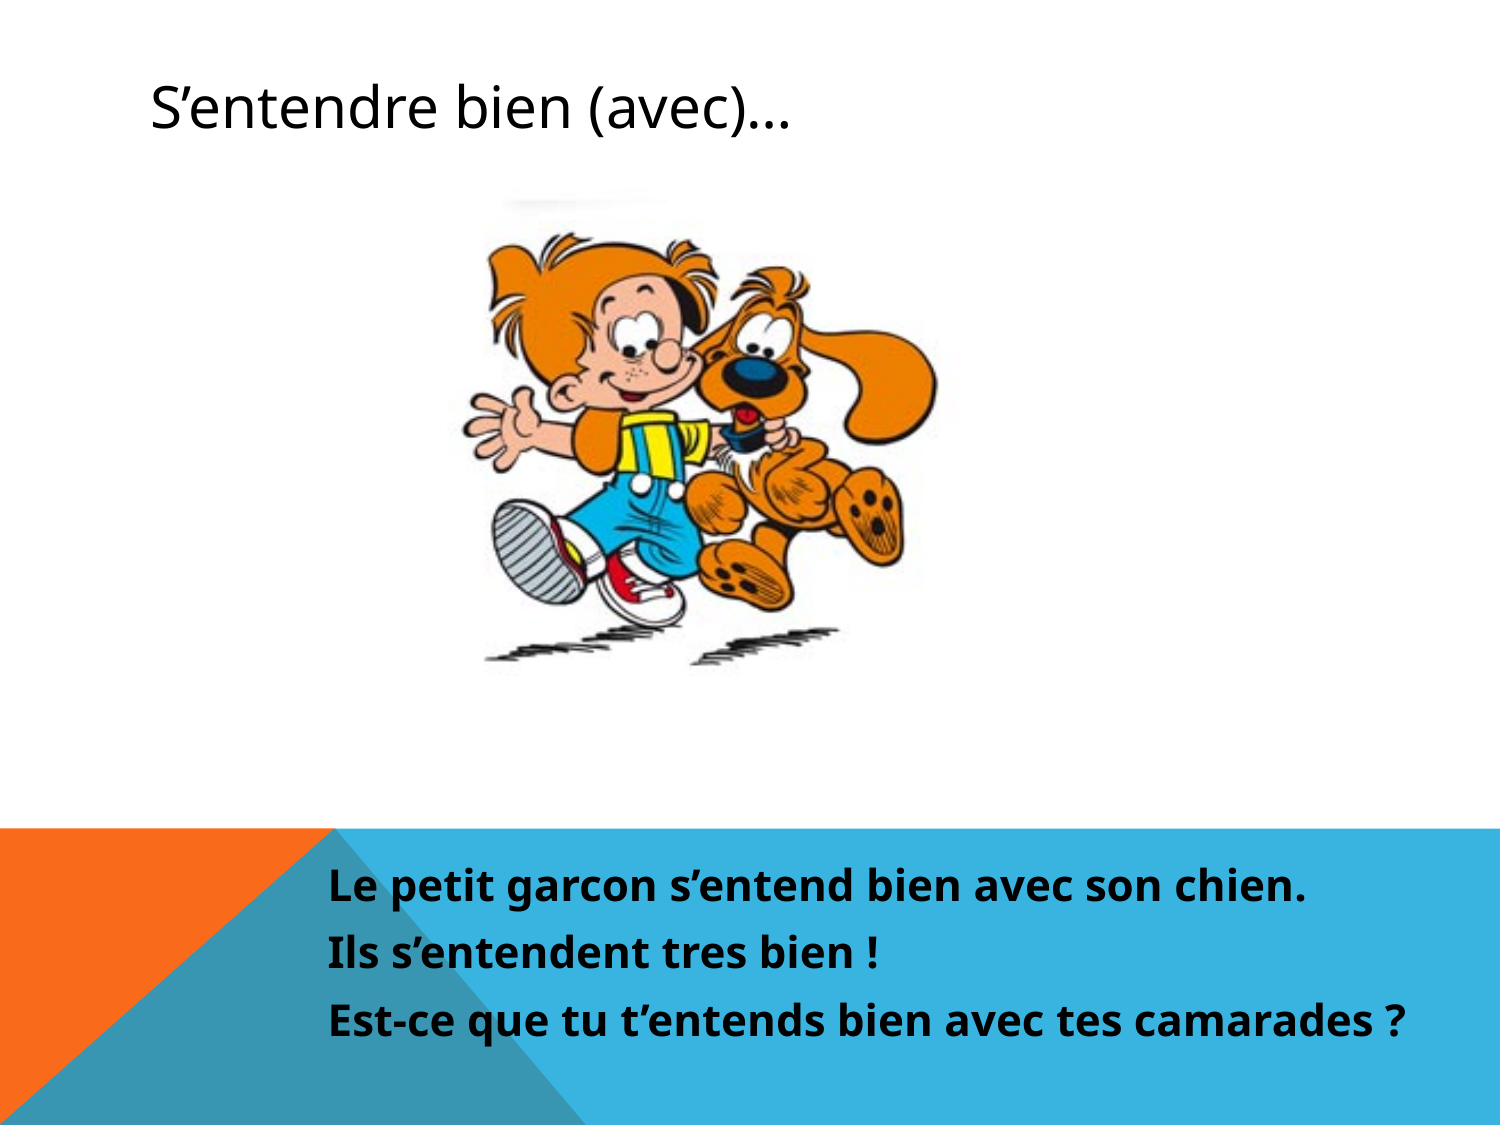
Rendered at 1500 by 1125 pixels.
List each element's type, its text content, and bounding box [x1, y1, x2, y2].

list Le petit garcon s’entend bien avec son chien. Ils s’entendent tres bien ! Est-ce que tu t’entends bien avec tes camarades ? [312, 849, 1450, 1125]
title S’entendre bien (avec)… [135, 60, 1369, 150]
picture [412, 187, 982, 706]
